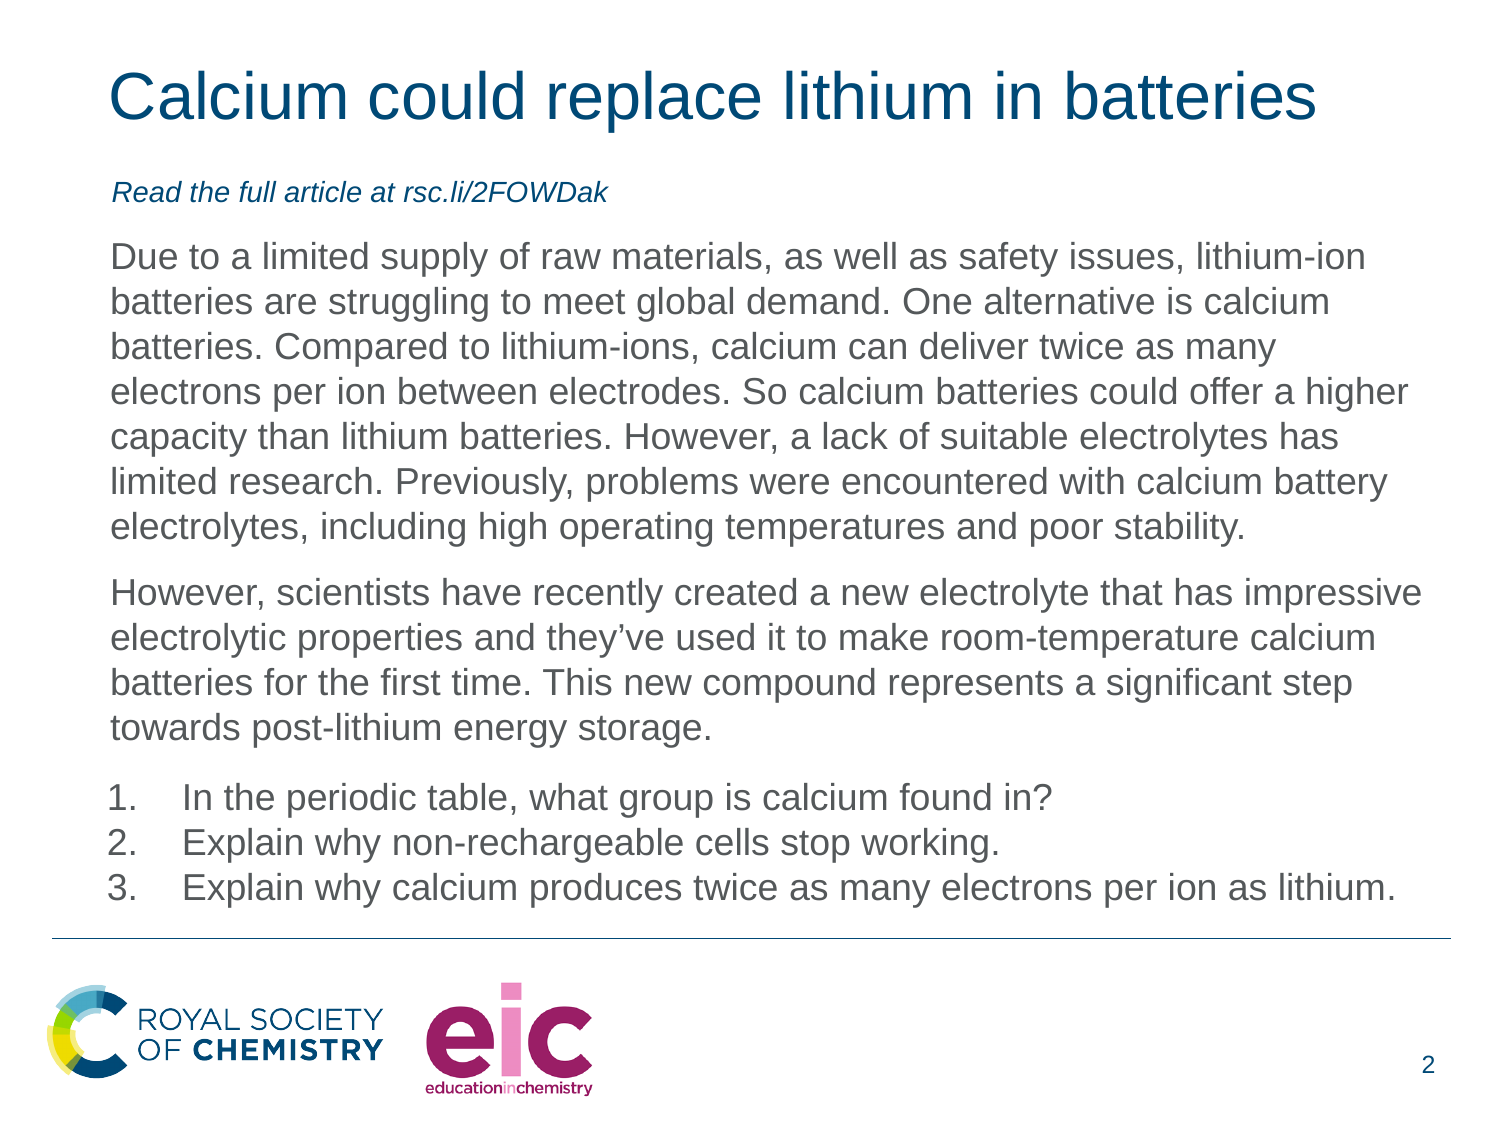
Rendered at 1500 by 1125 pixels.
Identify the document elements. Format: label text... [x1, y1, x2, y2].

text_box Due to a limited supply of raw materials, as well as safety issues, lithium-ion batteries are struggling to meet global demand. One alternative is calcium batteries. Compared to lithium-ions, calcium can deliver twice as many electrons per ion between electrodes. So calcium batteries could offer a higher capacity than lithium batteries. However, a lack of suitable electrolytes has limited research. Previously, problems were encountered with calcium battery electrolytes, including high operating temperatures and poor stability. However, scientists have recently created a new electrolyte that has impressive electrolytic properties and they’ve used it to make room-temperature calcium batteries for the first time. This new compound represents a significant step towards post-lithium energy storage. [95, 224, 1448, 717]
title Calcium could replace lithium in batteries [93, 20, 1388, 176]
picture [0, 938, 599, 1125]
text_box Read the full article at rsc.li/2FOWDak [96, 176, 1244, 217]
text_box In the periodic table, what group is calcium found in? Explain why non-rechargeable cells stop working. Explain why calcium produces twice as many electrons per ion as lithium. [92, 765, 1428, 916]
slide_number 2 [1113, 1033, 1451, 1094]
